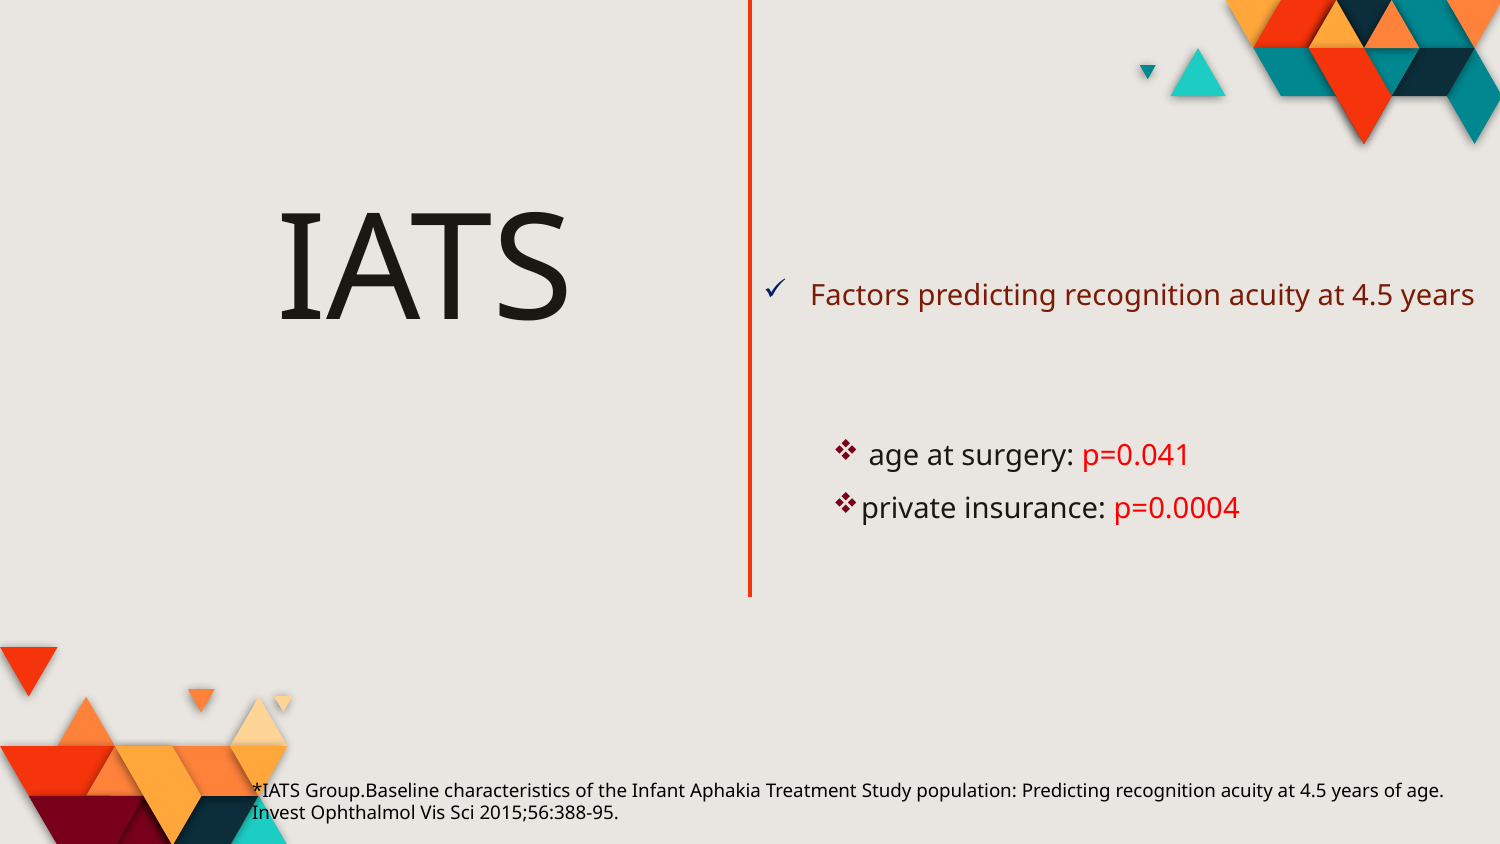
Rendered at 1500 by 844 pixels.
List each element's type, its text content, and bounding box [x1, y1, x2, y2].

subtitle age at surgery: p=0.041 private insurance: p=0.0004 [817, 403, 1397, 674]
text_box *IATS Group.Baseline characteristics of the Infant Aphakia Treatment Study population: Predicting recognition acuity at 4.5 years of age. Invest Ophthalmol Vis Sci 2015;56:388-95. [237, 770, 1458, 831]
title IATS [168, 134, 590, 404]
text_box Factors predicting recognition acuity at 4.5 years [738, 269, 1500, 319]
